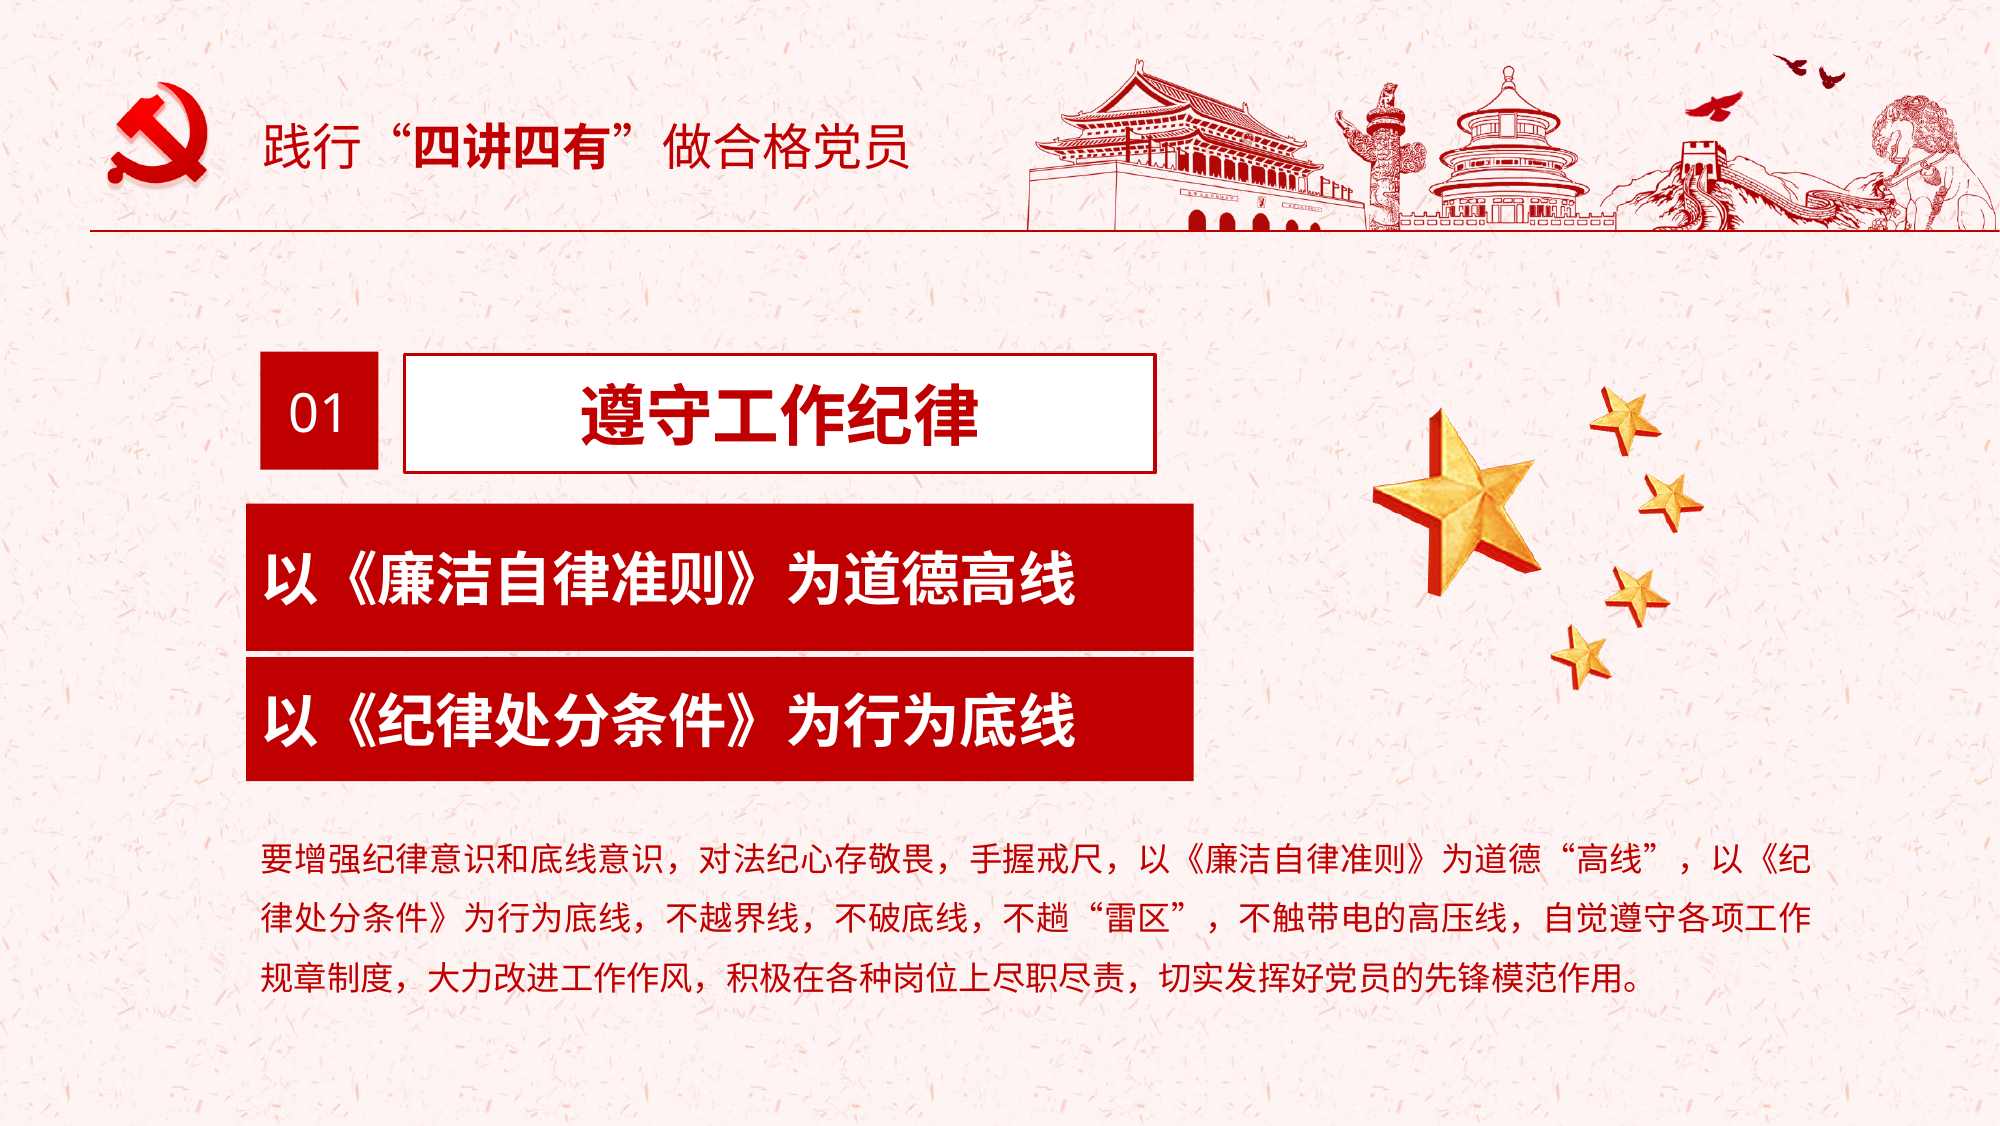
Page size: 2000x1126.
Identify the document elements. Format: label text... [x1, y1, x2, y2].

text_box 要增强纪律意识和底线意识，对法纪心存敬畏，手握戒尺，以《廉洁自律准则》为道德“高线”，以《纪律处分条件》为行为底线，不越界线，不破底线，不趟“雷区”，不触带电的高压线，自觉遵守各项工作规章制度，大力改进工作作风，积极在各种岗位上尽职尽责，切实发挥好党员的先锋模范作用。 [246, 782, 1827, 1033]
text_box 以《廉洁自律准则》为道德高线 [244, 501, 1196, 653]
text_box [260, 351, 379, 470]
text_box 以《纪律处分条件》为行为底线 [244, 655, 1196, 783]
list 践行“四讲四有”做合格党员 [247, 78, 1035, 173]
picture [0, 0, 2000, 1126]
text_box 遵守工作纪律 [402, 353, 1157, 475]
